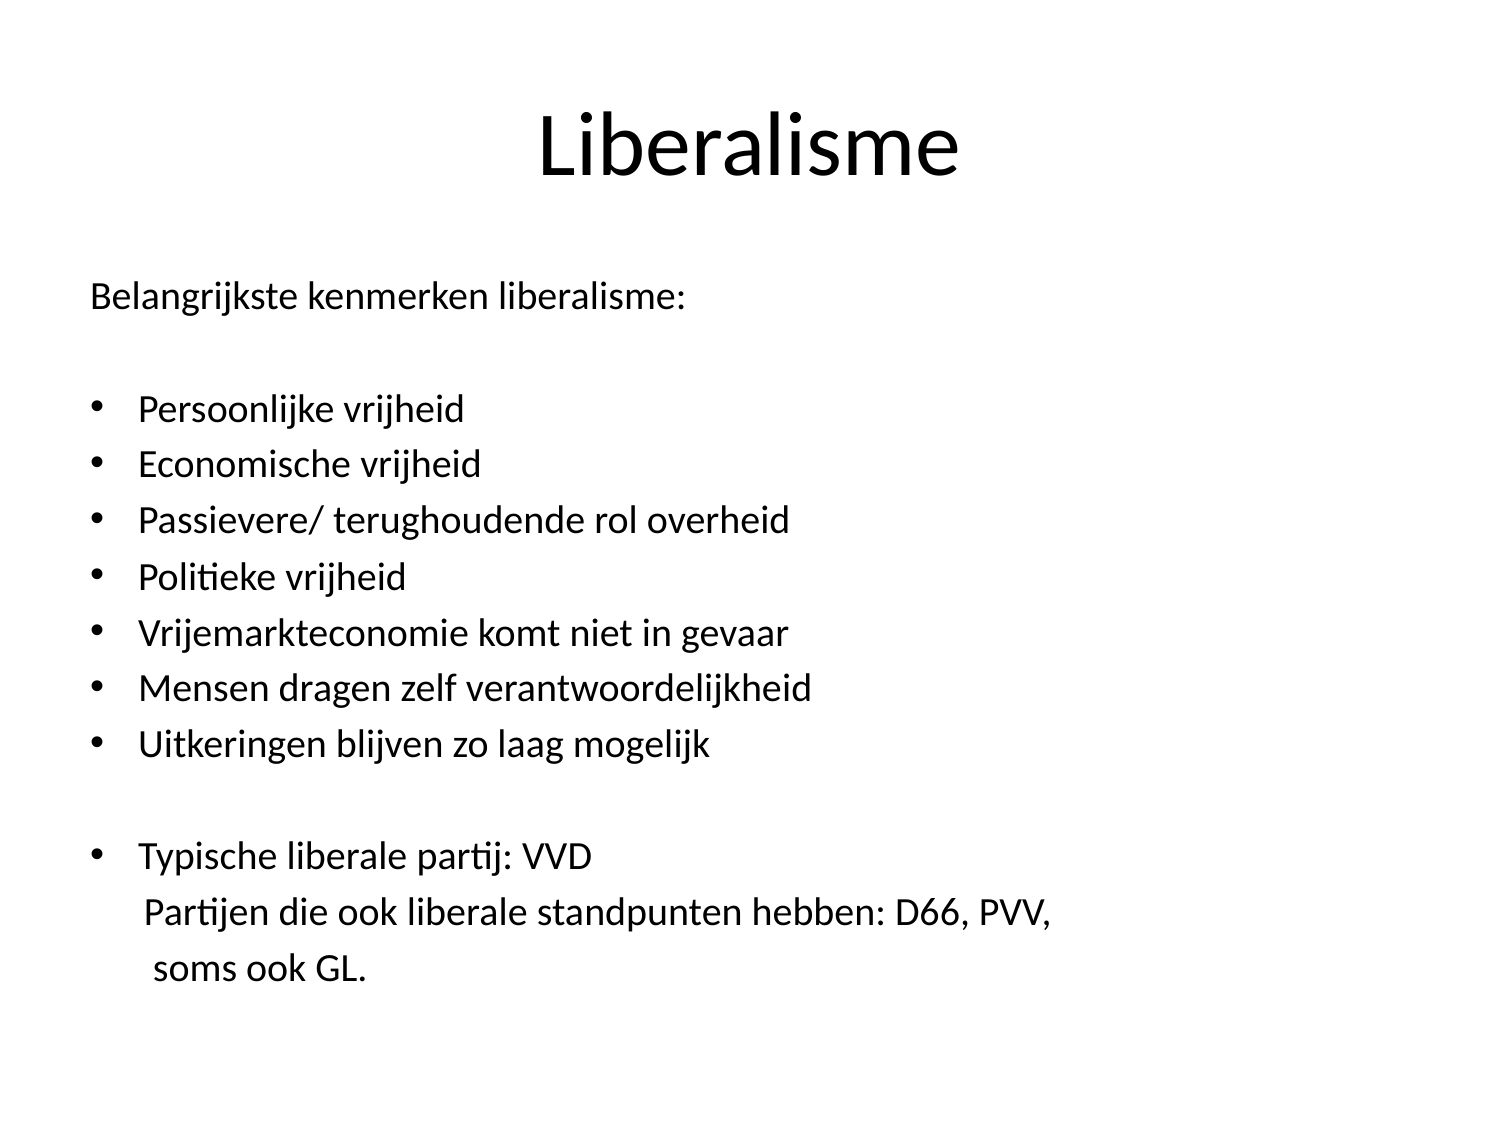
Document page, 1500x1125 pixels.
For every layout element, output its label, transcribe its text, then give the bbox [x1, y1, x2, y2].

title Liberalisme [75, 45, 1425, 233]
list Belangrijkste kenmerken liberalisme: Persoonlijke vrijheid Economische vrijheid Passievere/ terughoudende rol overheid Politieke vrijheid Vrijemarkteconomie komt niet in gevaar Mensen dragen zelf verantwoordelijkheid Uitkeringen blijven zo laag mogelijk Typische liberale partij: VVD Partijen die ook liberale standpunten hebben: D66, PVV, soms ook GL. [75, 262, 1425, 1005]
